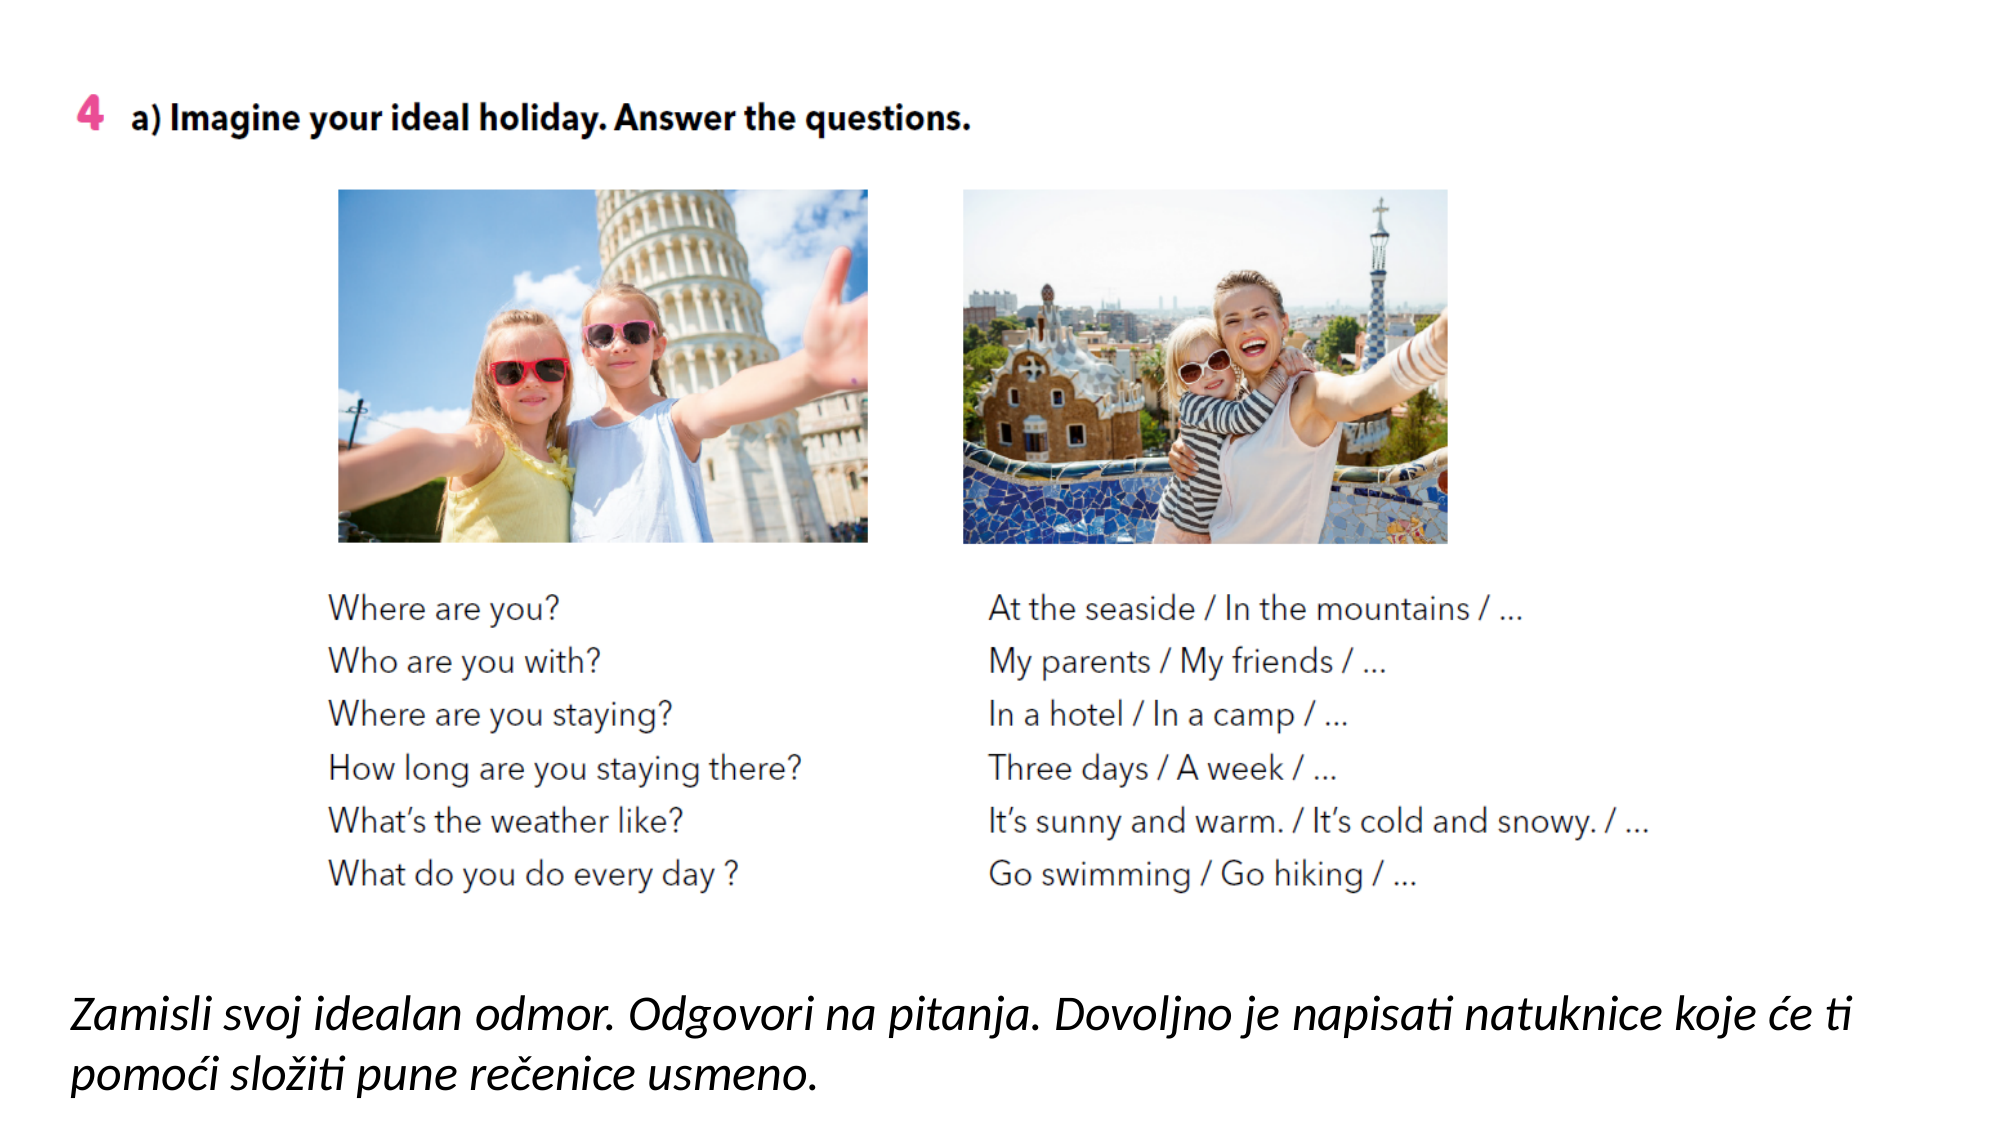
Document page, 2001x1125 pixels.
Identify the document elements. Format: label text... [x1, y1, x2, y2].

text_box Zamisli svoj idealan odmor. Odgovori na pitanja. Dovoljno je napisati natuknice koje će ti pomoći složiti pune rečenice usmeno. [55, 973, 1912, 1109]
picture [55, 75, 1672, 941]
